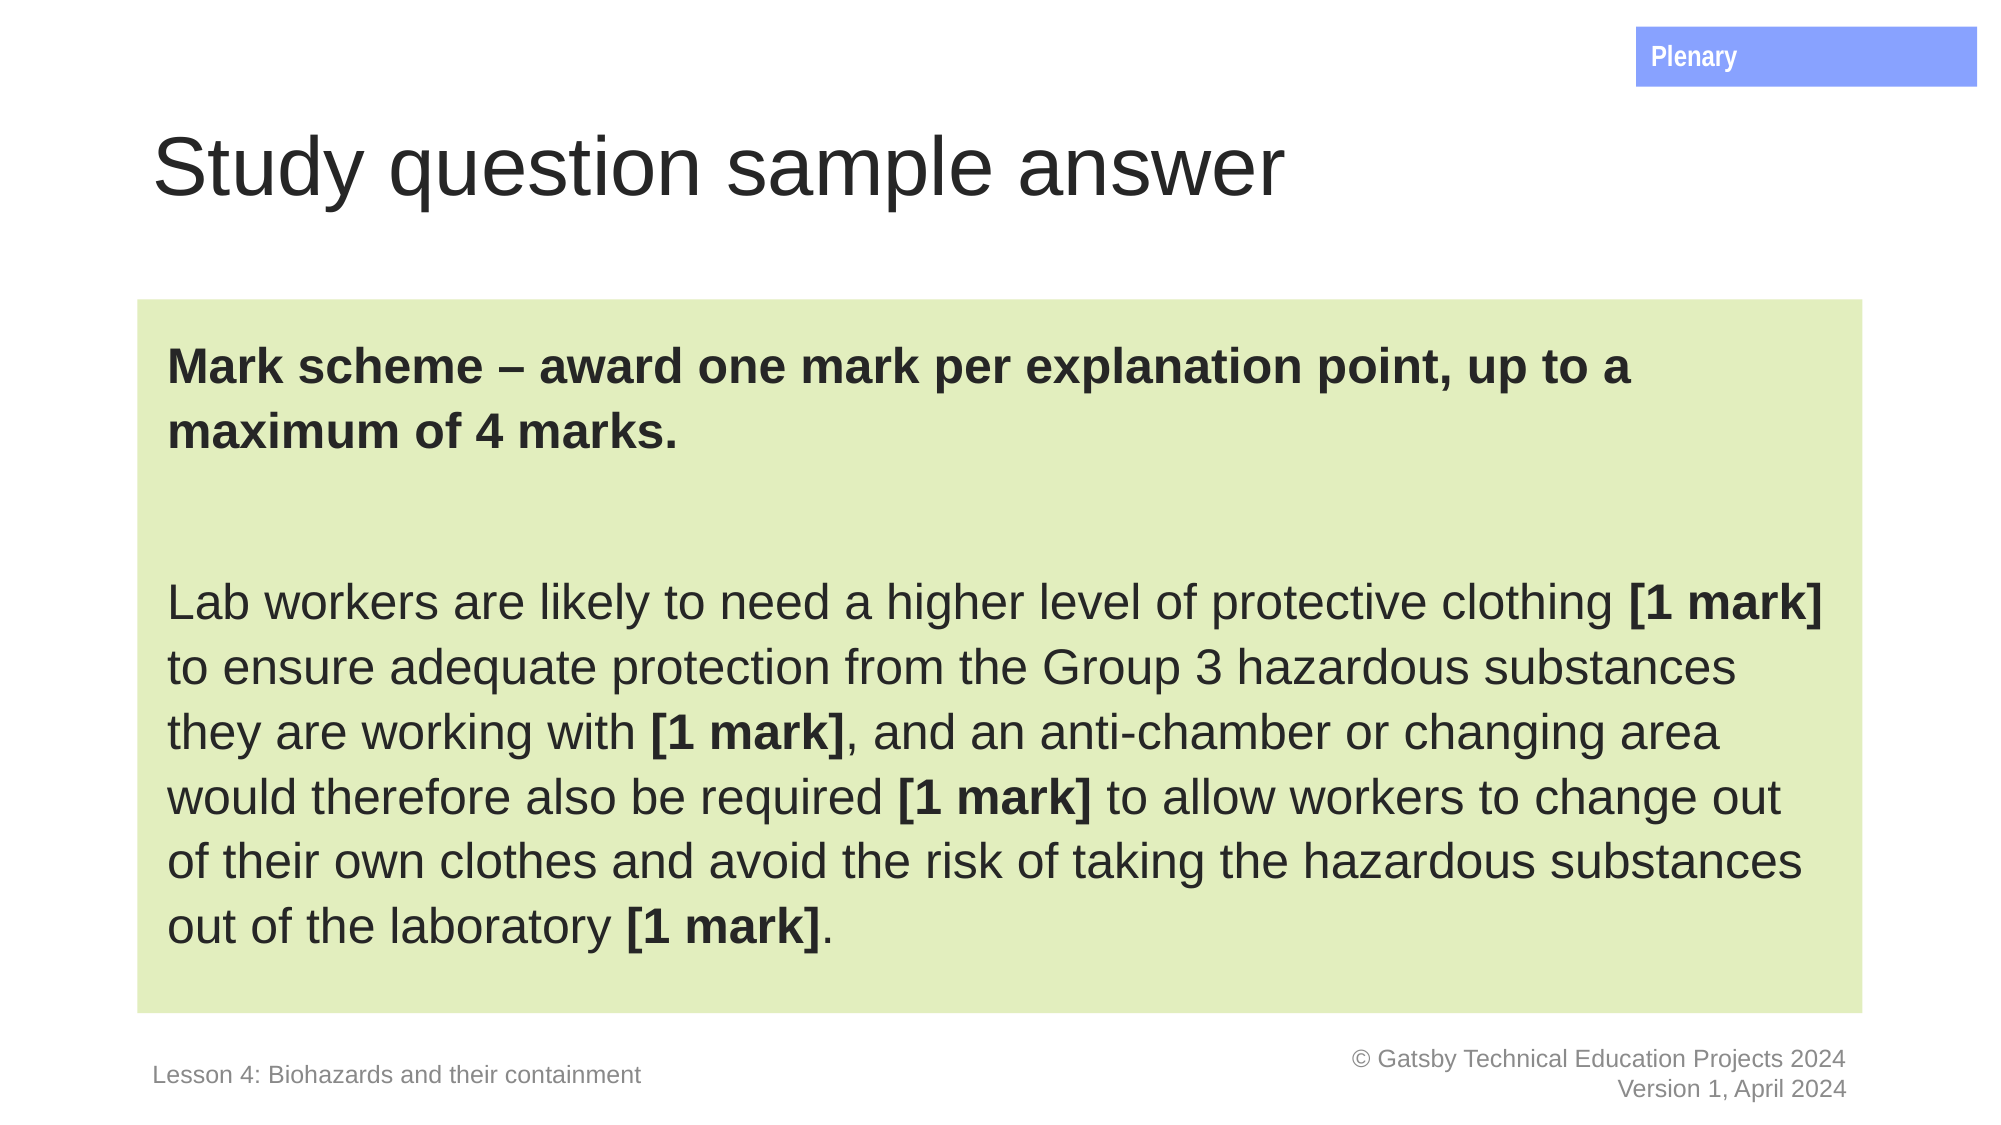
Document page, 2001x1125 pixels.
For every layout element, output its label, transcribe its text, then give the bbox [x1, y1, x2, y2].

title Study question sample answer [137, 59, 1863, 278]
list Mark scheme – award one mark per explanation point, up to a maximum of 4 marks. Lab workers are likely to need a higher level of protective clothing [1 mark] to ensure adequate protection from the Group 3 hazardous substances they are working with [1 mark], and an anti-chamber or changing area would therefore also be required [1 mark] to allow workers to change out of their own clothes and avoid the risk of taking the hazardous substances out of the laboratory [1 mark]. [137, 299, 1863, 1014]
list Plenary [1636, 26, 1978, 87]
list Lesson 4: Biohazards and their containment [137, 1042, 829, 1103]
